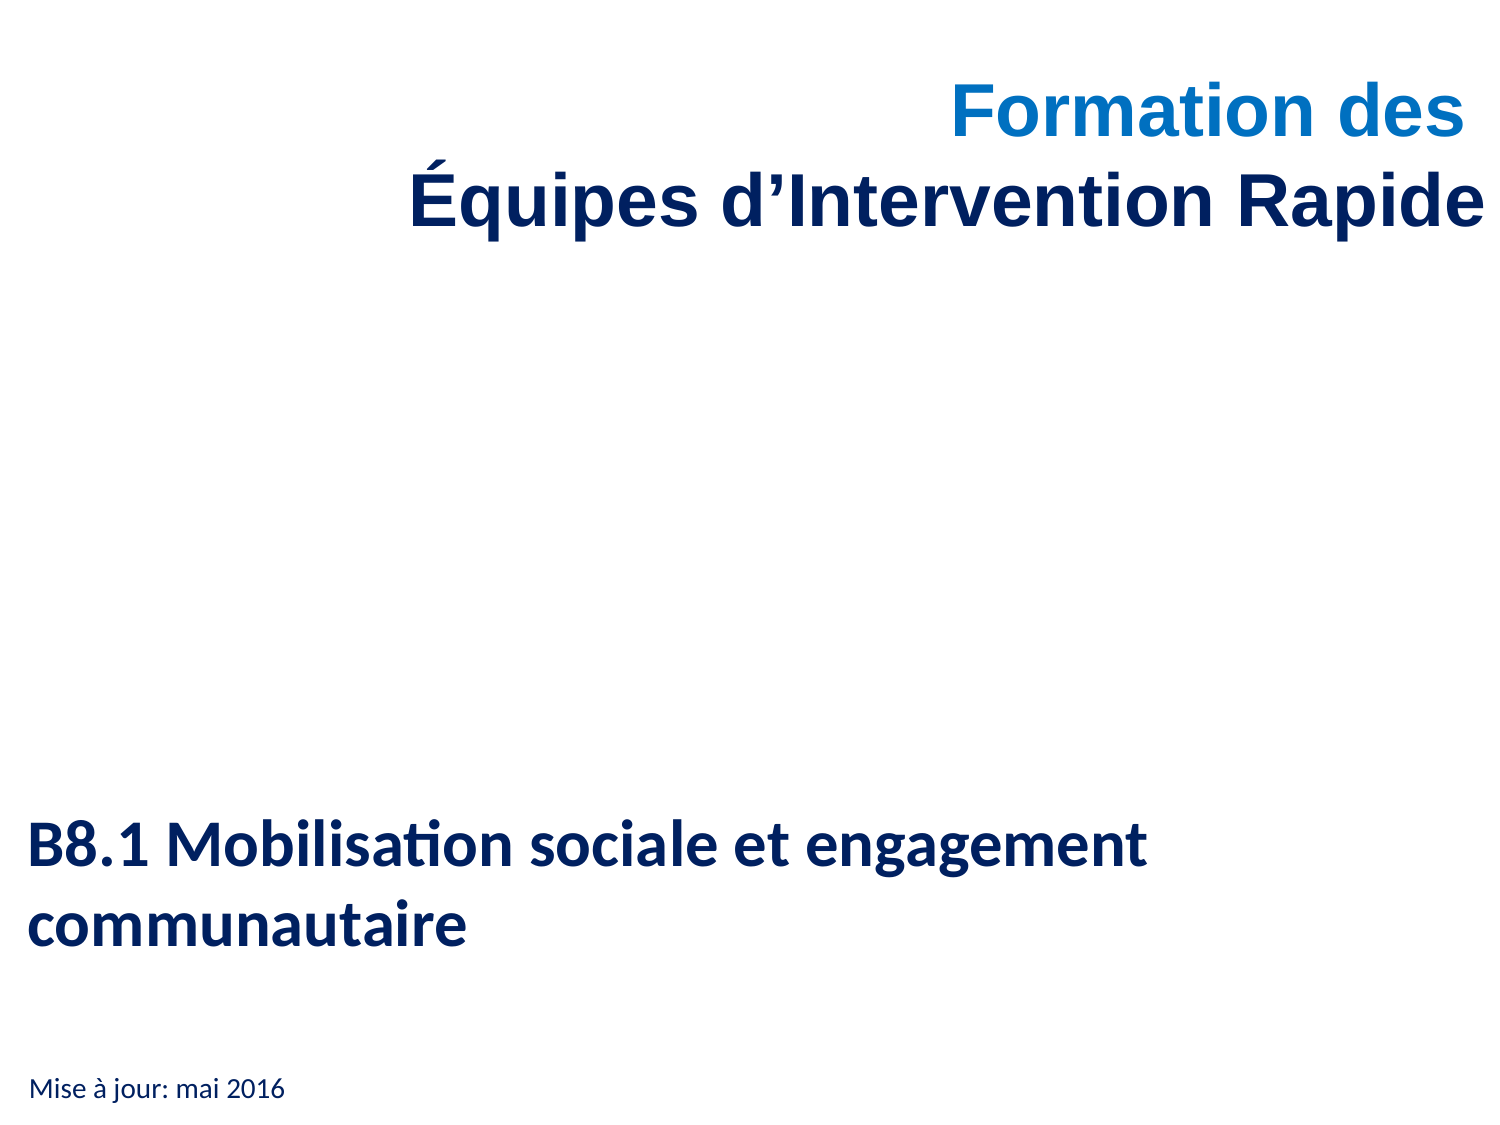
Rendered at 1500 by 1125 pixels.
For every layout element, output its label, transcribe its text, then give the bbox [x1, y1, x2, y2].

title B8.1 Mobilisation sociale et engagement communautaire [12, 808, 1500, 950]
text_box Formation des Équipes d’Intervention Rapide [337, 7, 1500, 296]
text_box Mise à jour: mai 2016 [14, 1061, 301, 1112]
